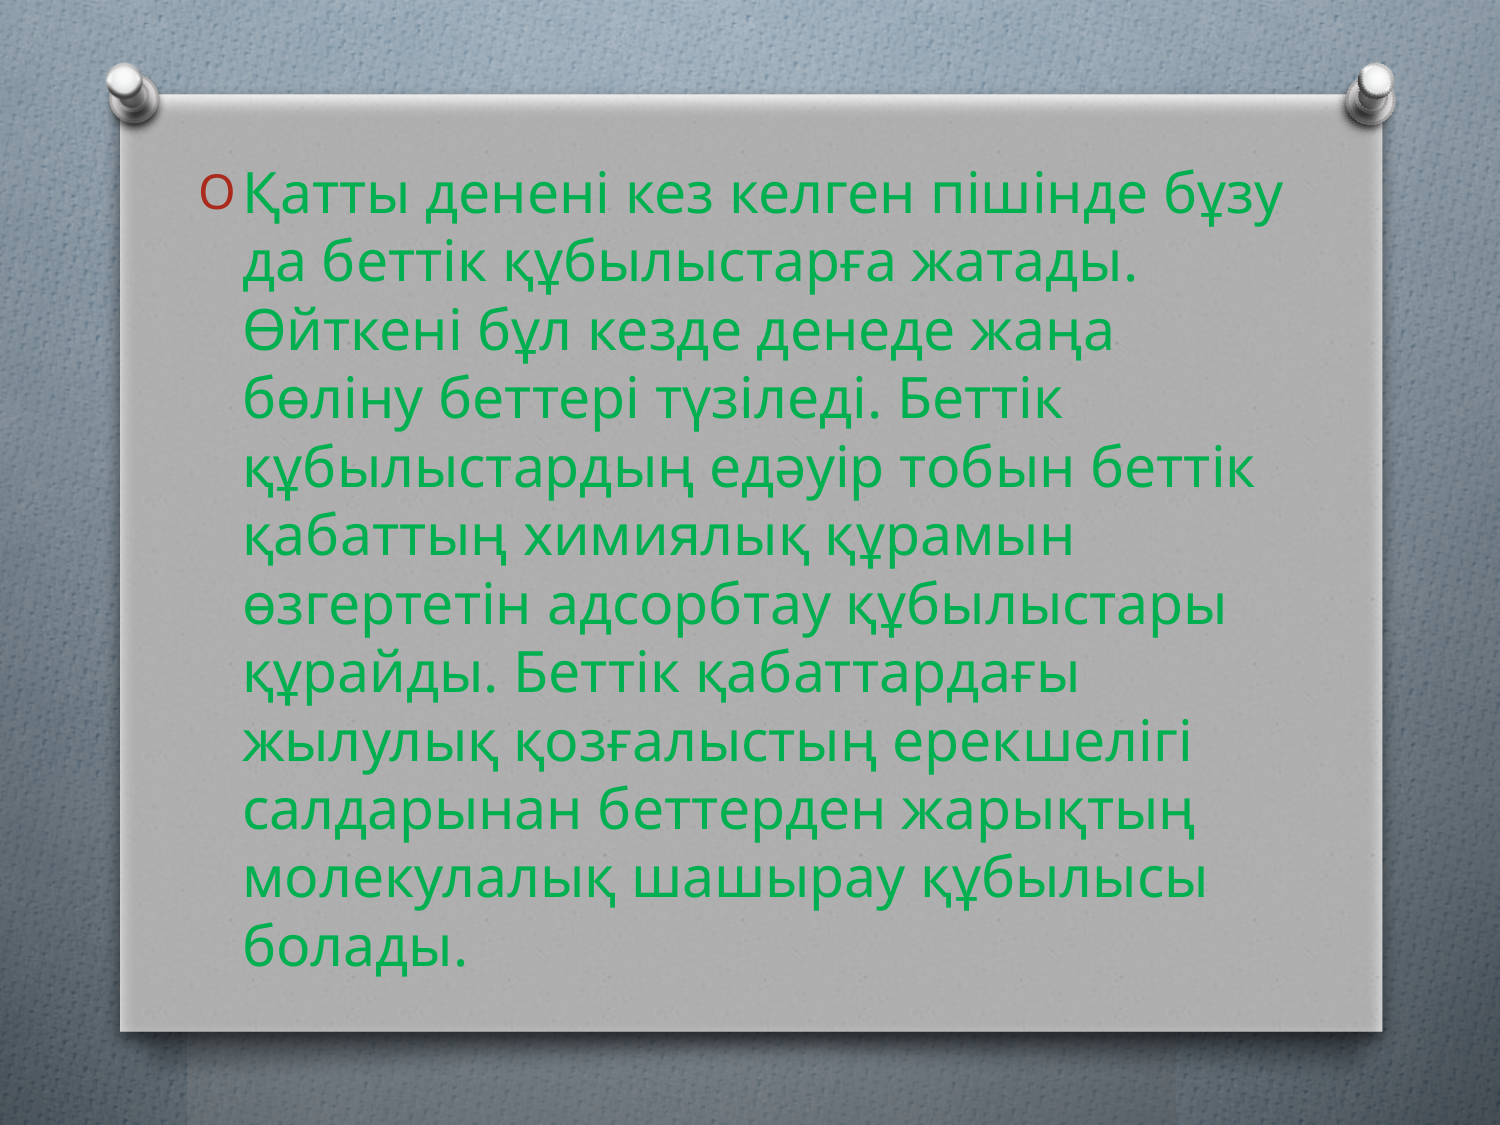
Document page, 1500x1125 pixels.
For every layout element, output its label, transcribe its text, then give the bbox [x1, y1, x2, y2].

list Қатты денені кез келген пішінде бұзу да беттік құбылыстарға жатады. Өйткені бұл кезде денеде жаңа бөліну беттері түзіледі. Беттік құбылыстардың едәуір тобын беттік қабаттың химиялық құрамын өзгертетін адсорбтау құбылыстары құрайды. Беттік қабаттардағы жылулық қозғалыстың ерекшелігі салдарынан беттерден жарықтың молекулалық шашырау құбылысы болады. [182, 148, 1306, 988]
picture [1317, 35, 1439, 156]
picture [75, 31, 197, 152]
